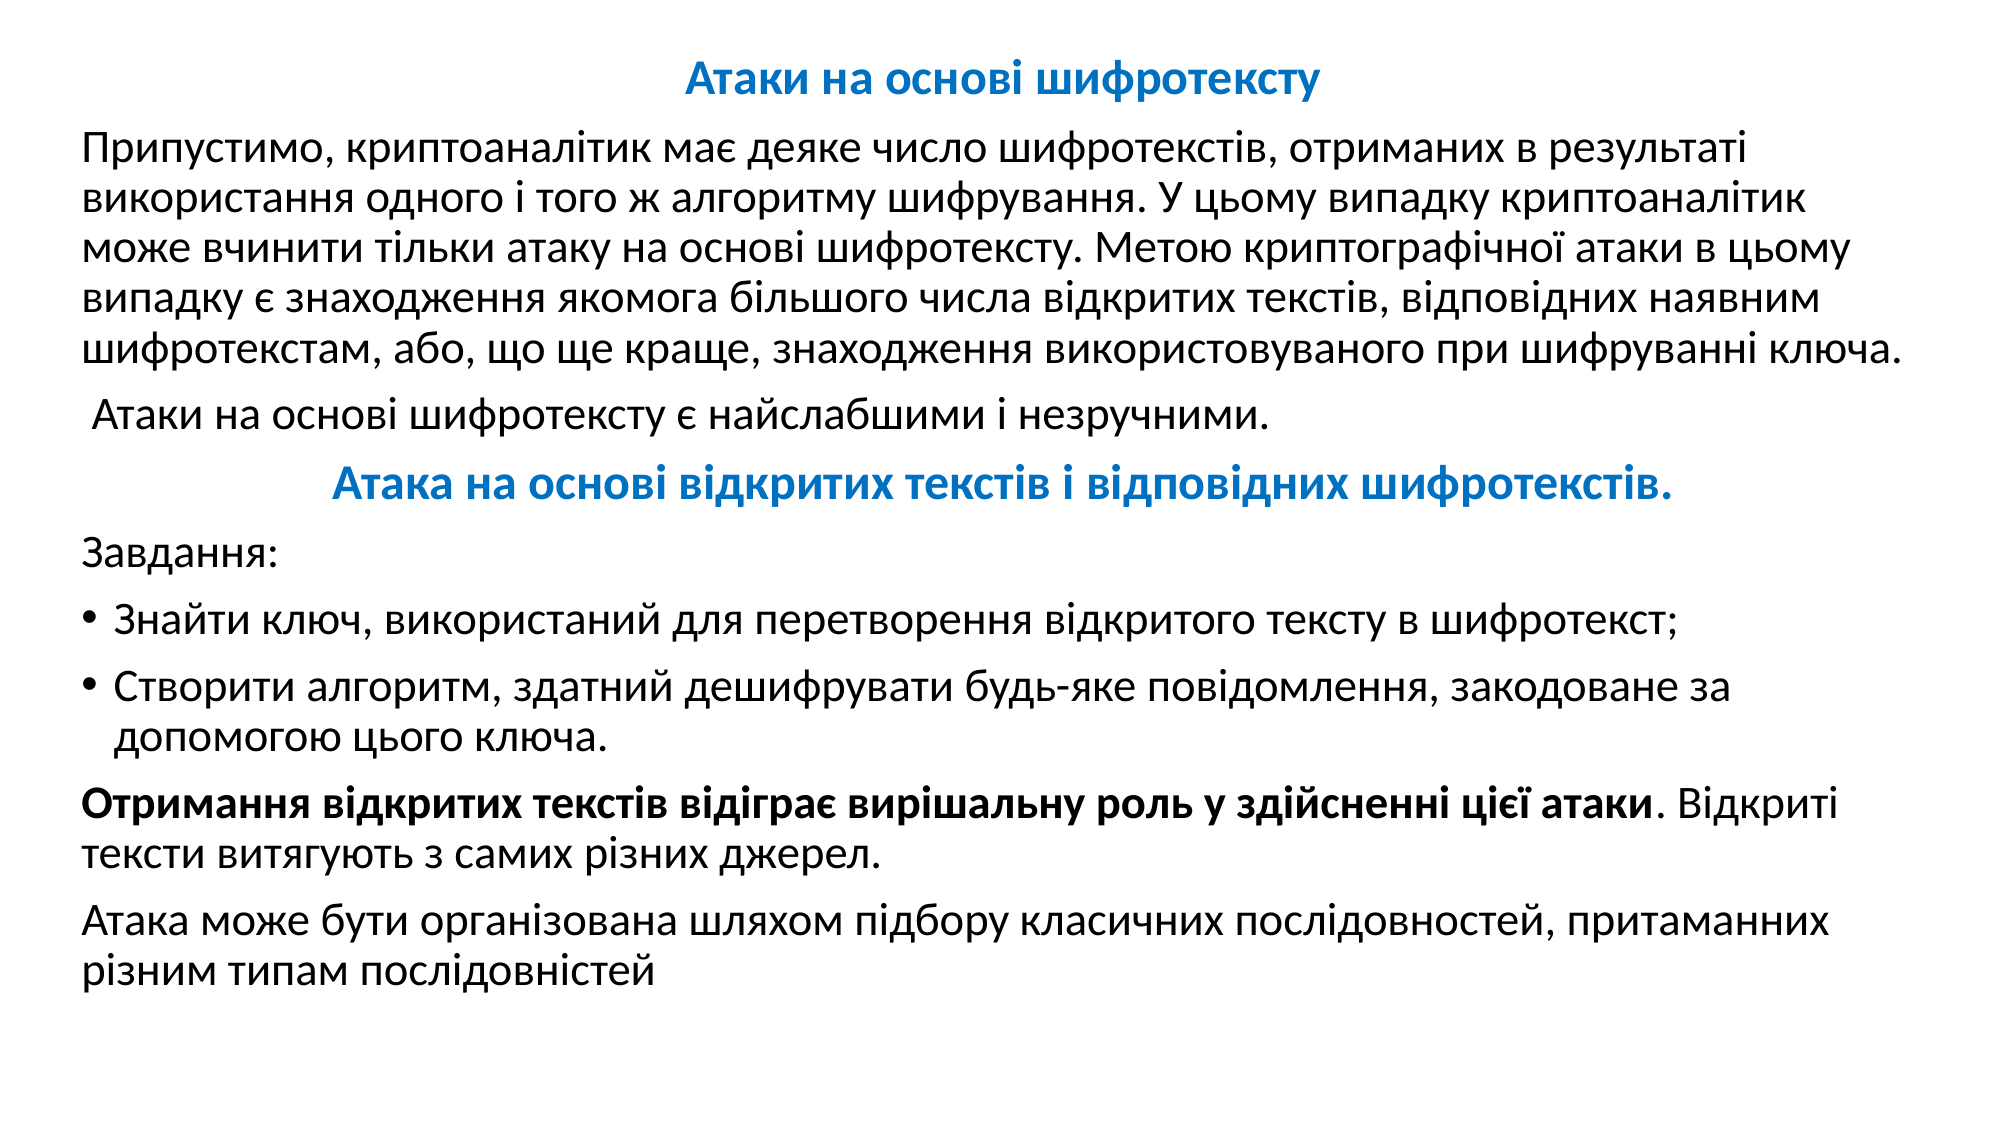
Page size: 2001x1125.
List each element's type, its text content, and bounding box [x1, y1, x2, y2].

list Атаки на основі шифротексту Припустимо, криптоаналітик має деяке число шифротекстів, отриманих в результаті використання одного і того ж алгоритму шифрування. У цьому випадку криптоаналітик може вчинити тільки атаку на основі шифротексту. Метою криптографічної атаки в цьому випадку є знаходження якомога більшого числа відкритих текстів, відповідних наявним шифротекстам, або, що ще краще, знаходження використовуваного при шифруванні ключа. Атаки на основі шифротексту є найслабшими і незручними. Атака на основі відкритих текстів і відповідних шифротекстів. Завдання: Знайти ключ, використаний для перетворення відкритого тексту в шифротекст; Створити алгоритм, здатний дешифрувати будь-яке повідомлення, закодоване за допомогою цього ключа. Отримання відкритих текстів відіграє вирішальну роль у здійсненні цієї атаки. Відкриті тексти витягують з самих різних джерел. Атака може бути організована шляхом підбору класичних послідовностей, притаманних різним типам послідовністей [66, 44, 1942, 1066]
